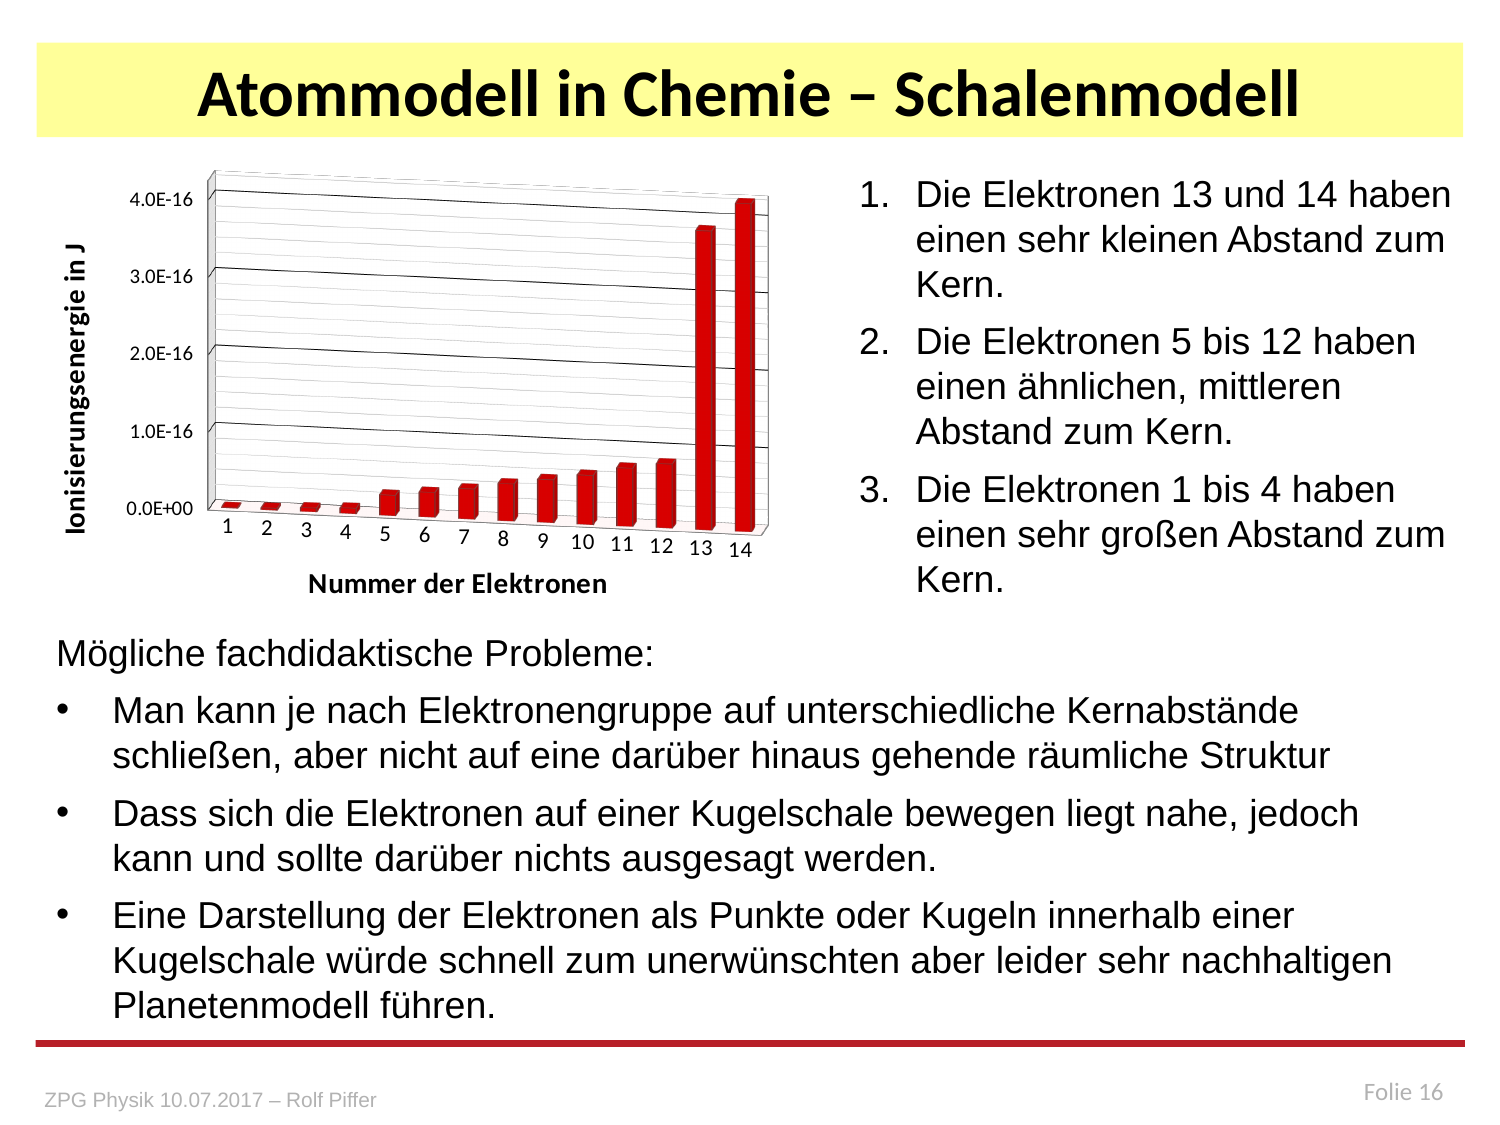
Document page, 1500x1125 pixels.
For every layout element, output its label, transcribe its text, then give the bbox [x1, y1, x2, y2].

title Atommodell in Chemie – Schalenmodell [41, 42, 1459, 149]
footer ZPG Physik 10.07.2017 – Rolf Piffer [29, 1069, 762, 1125]
text_box Die Elektronen 13 und 14 haben einen sehr kleinen Abstand zum Kern. Die Elektronen 5 bis 12 haben einen ähnlichen, mittleren Abstand zum Kern. Die Elektronen 1 bis 4 haben einen sehr großen Abstand zum Kern. [844, 162, 1471, 607]
text_box Mögliche fachdidaktische Probleme: Man kann je nach Elektronengruppe auf unterschiedliche Kernabstände schließen, aber nicht auf eine darüber hinaus gehende räumliche Struktur Dass sich die Elektronen auf einer Kugelschale bewegen liegt nahe, jedoch kann und sollte darüber nichts ausgesagt werden. Eine Darstellung der Elektronen als Punkte oder Kugeln innerhalb einer Kugelschale würde schnell zum unerwünschten aber leider sehr nachhaltigen Planetenmodell führen. [41, 621, 1459, 1034]
slide_number Folie 16 [1108, 1060, 1459, 1121]
chart [43, 161, 801, 610]
